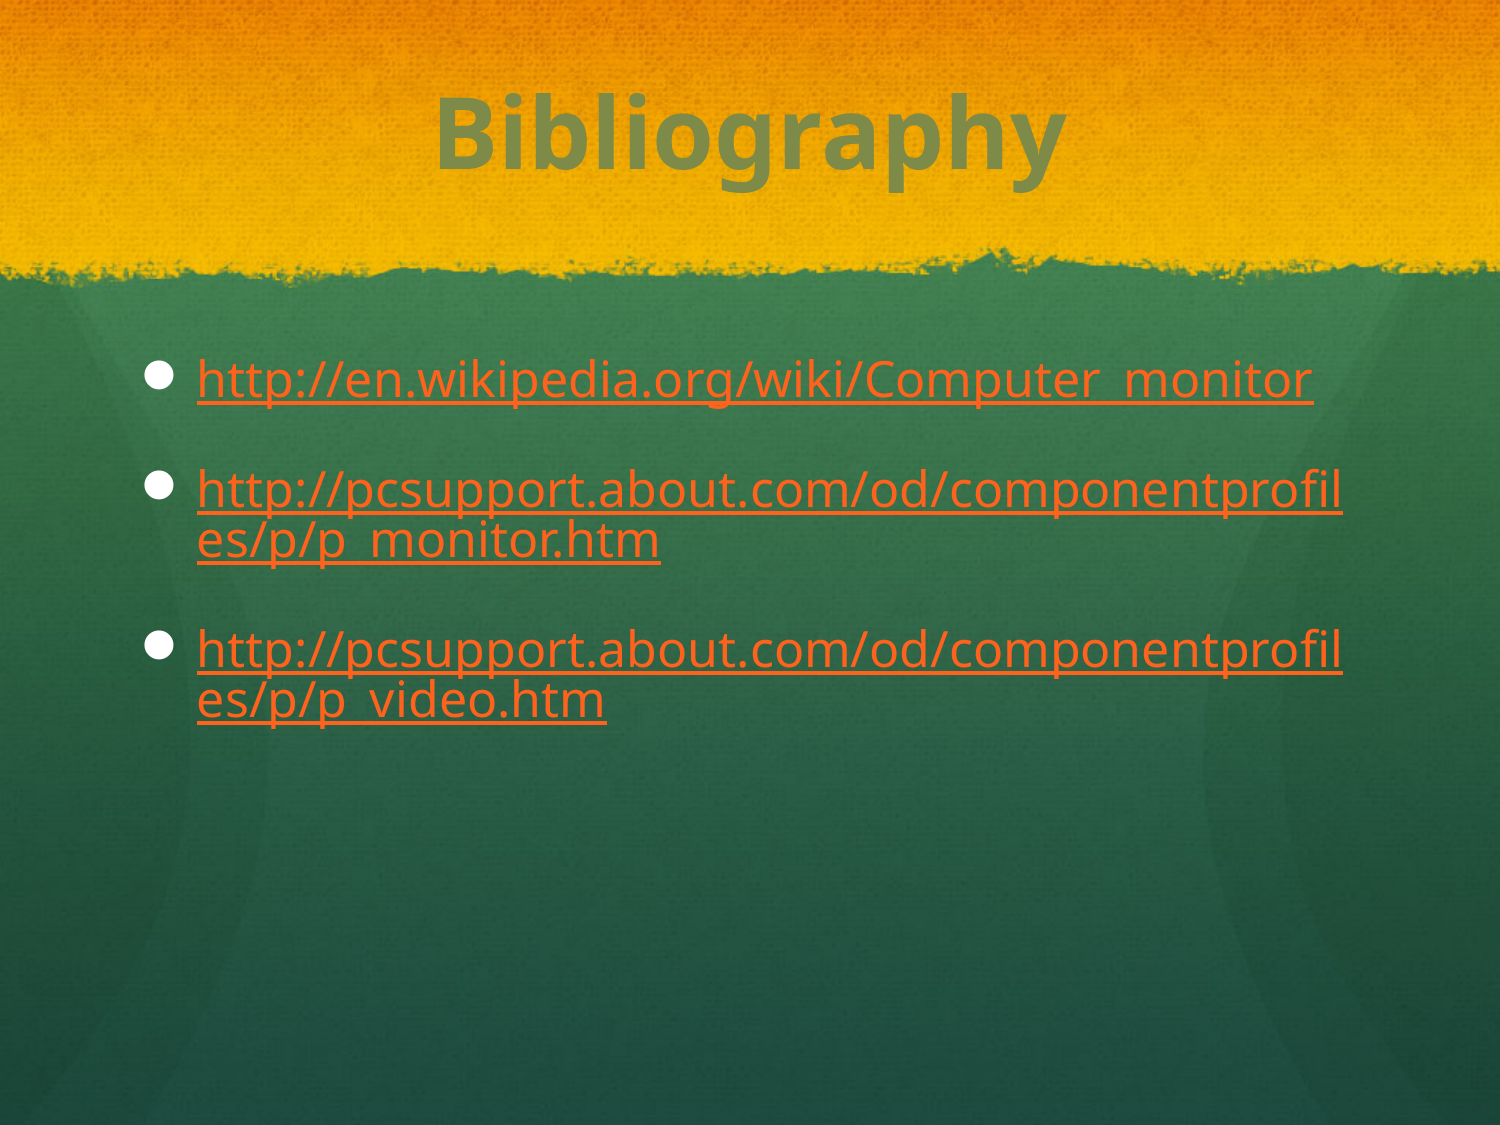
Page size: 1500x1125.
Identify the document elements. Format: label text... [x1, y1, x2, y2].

picture [0, 0, 1500, 1125]
title Bibliography [125, 13, 1375, 246]
list http://en.wikipedia.org/wiki/Computer_monitor http://pcsupport.about.com/od/componentprofiles/p/p_monitor.htm http://pcsupport.about.com/od/componentprofiles/p/p_video.htm [125, 339, 1375, 1026]
